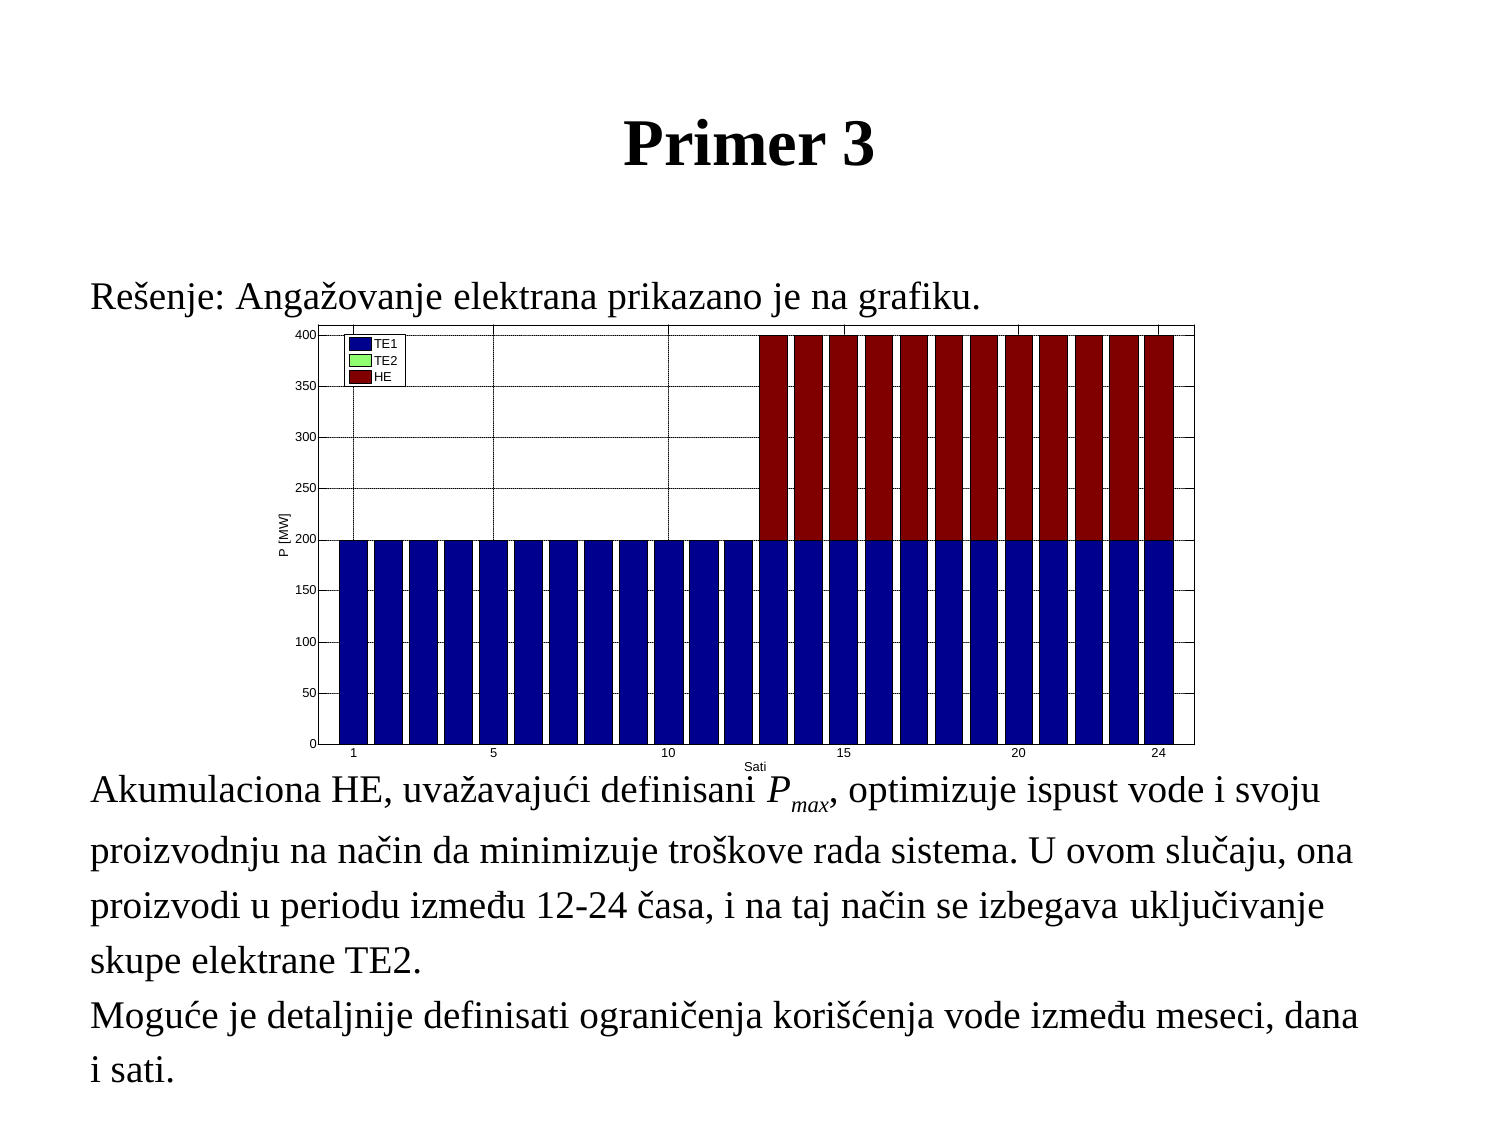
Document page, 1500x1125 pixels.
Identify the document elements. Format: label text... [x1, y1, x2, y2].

picture [274, 324, 1196, 777]
title Primer 3 [75, 45, 1425, 233]
list Rešenje: Angažovanje elektrana prikazano je na grafiku. Akumulaciona HE, uvažavajući definisani Pmax, optimizuje ispust vode i svoju proizvodnju na način da minimizuje troškove rada sistema. U ovom slučaju, ona proizvodi u periodu između 12-24 časa, i na taj način se izbegava uključivanje skupe elektrane TE2. Moguće je detaljnije definisati ograničenja korišćenja vode između meseci, dana i sati. [75, 262, 1475, 1100]
